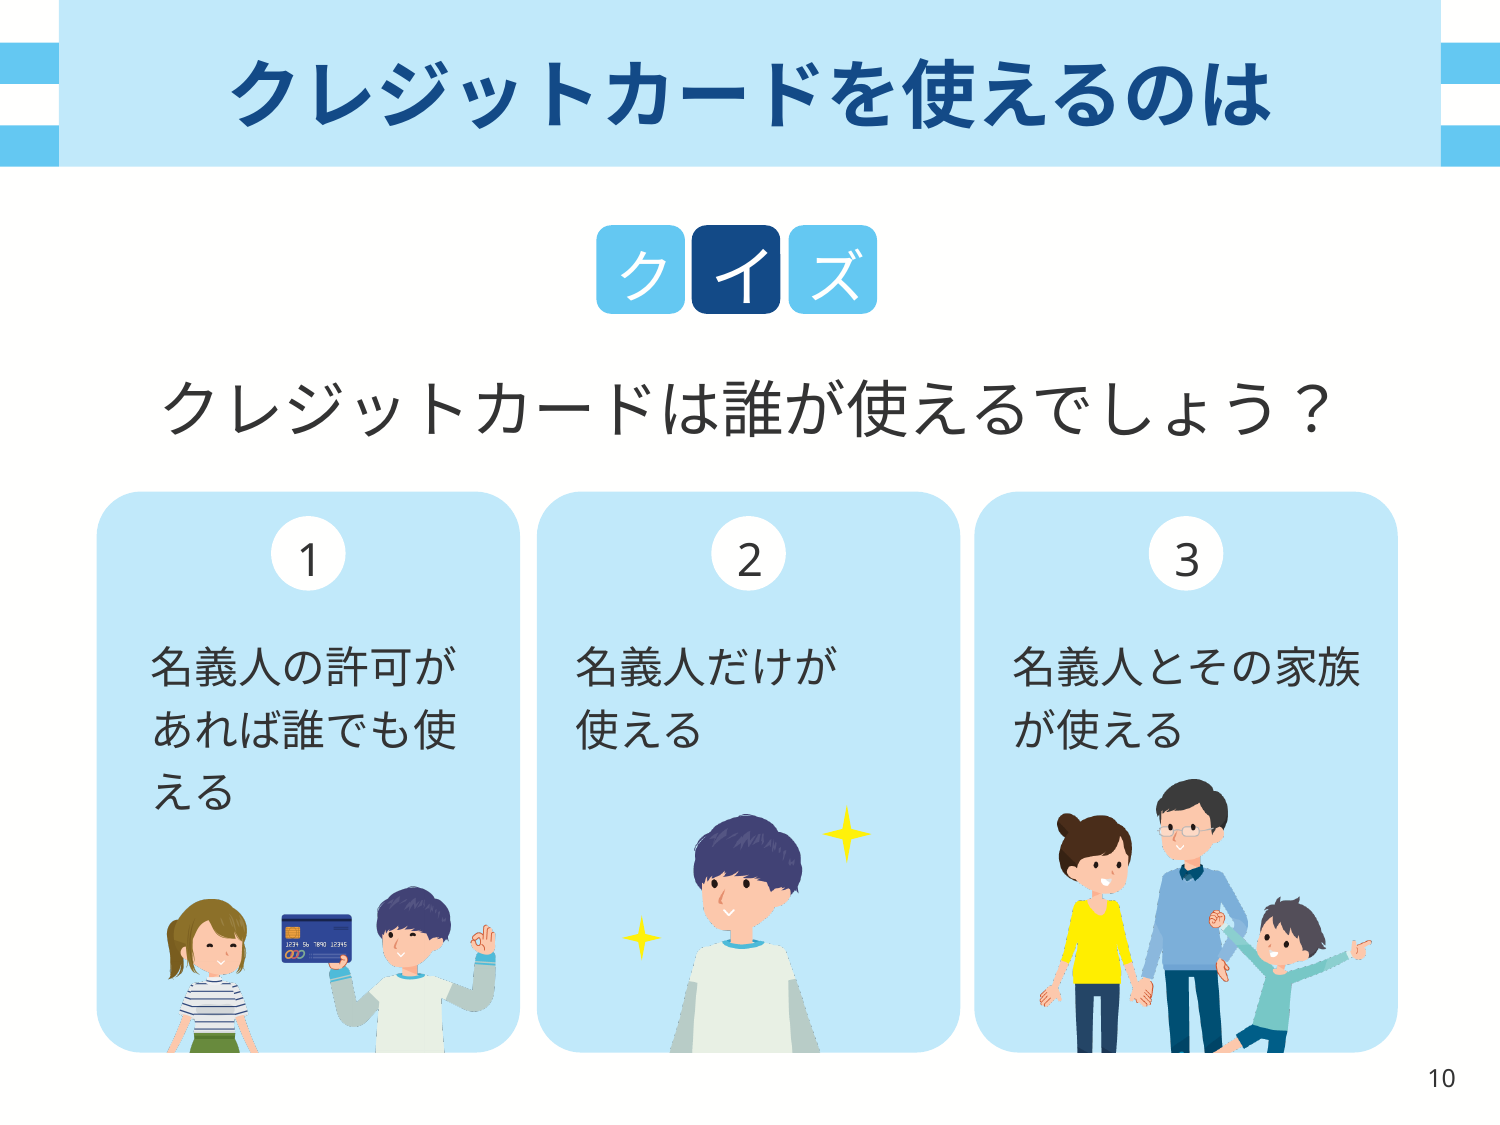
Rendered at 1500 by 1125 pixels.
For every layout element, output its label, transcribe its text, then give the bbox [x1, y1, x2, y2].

text_box 名義人とその家族が使える [998, 621, 1380, 763]
text_box 名義人だけが 使える [560, 621, 949, 763]
picture [1039, 779, 1372, 1053]
text_box 2 [710, 515, 787, 592]
text_box 3 [1147, 515, 1225, 592]
text_box [535, 490, 962, 1054]
picture [281, 886, 496, 1053]
text_box クレジットカードは誰が使えるでしょう？ [112, 351, 1392, 468]
text_box 名義人の許可があれば誰でも使える [135, 621, 510, 826]
picture [147, 899, 278, 1053]
text_box [95, 490, 522, 1054]
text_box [596, 225, 878, 314]
picture [1189, 977, 1204, 1053]
picture [655, 814, 833, 1053]
slide_number 9 [1133, 1049, 1472, 1109]
title クレジットカードを使えるのは [85, 8, 1415, 167]
text_box [833, 804, 872, 864]
text_box [621, 915, 655, 961]
text_box 1 [270, 515, 347, 592]
text_box [973, 490, 1399, 1054]
